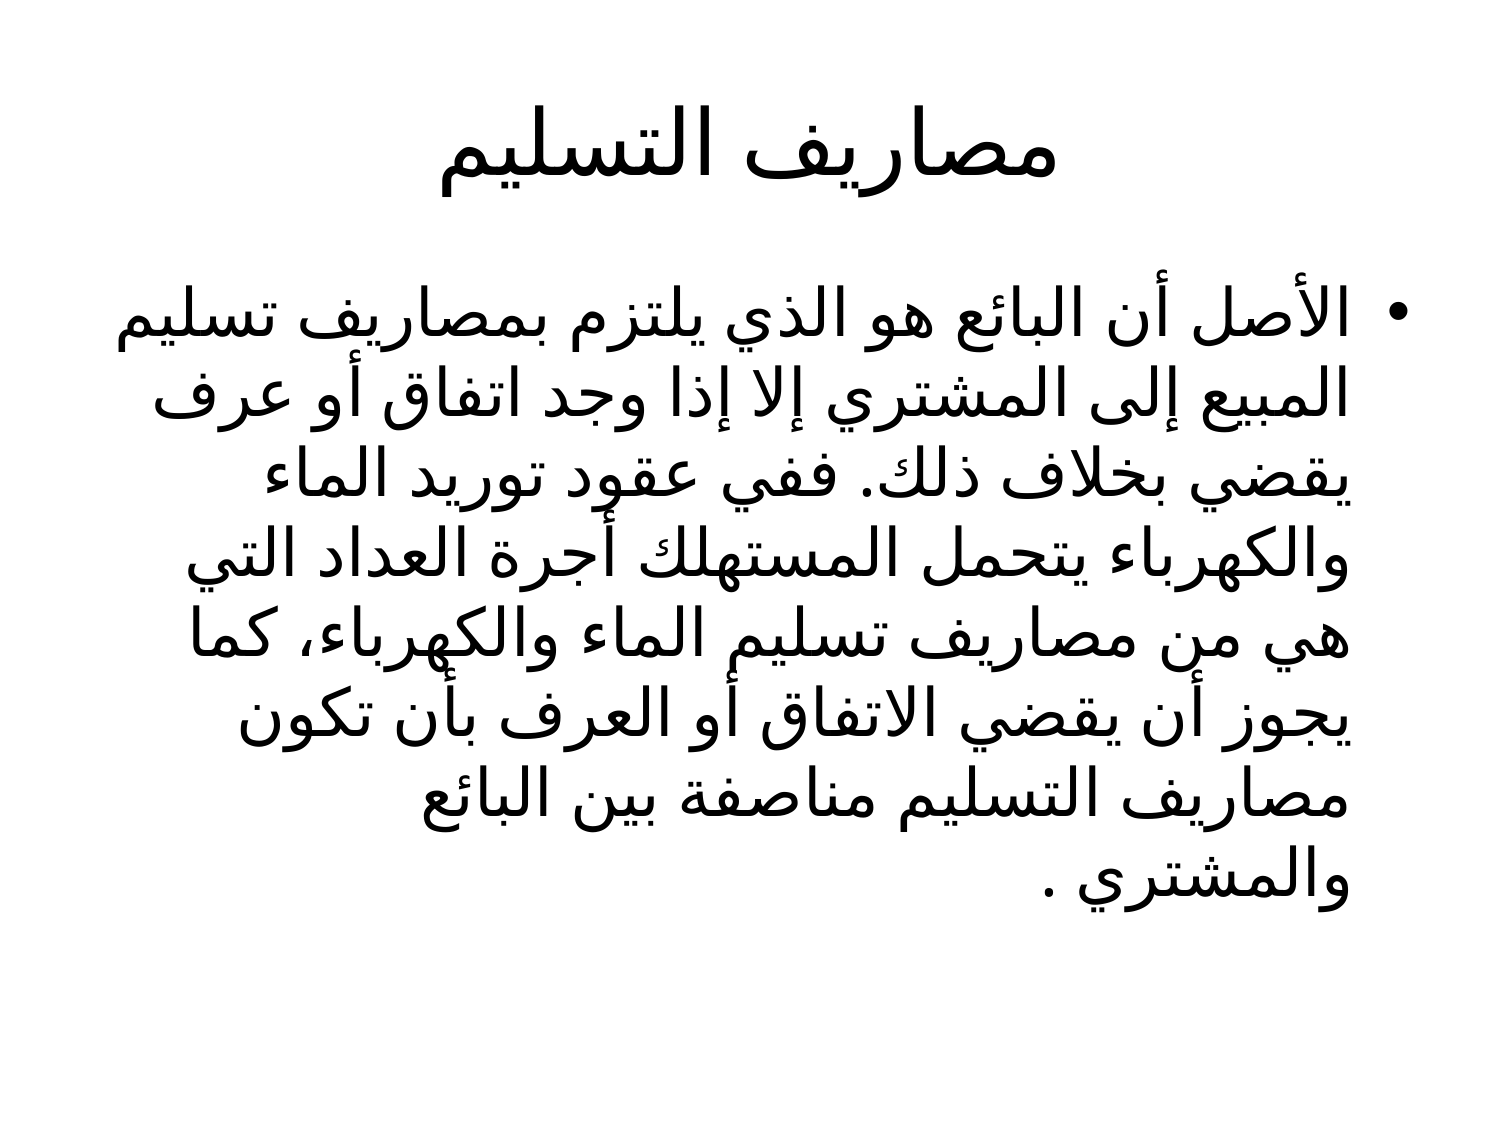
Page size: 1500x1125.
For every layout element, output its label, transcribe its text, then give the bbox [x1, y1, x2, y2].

list الأصل أن البائع هو الذي يلتزم بمصاريف تسليم المبيع إلى المشتري إلا إذا وجد اتفاق أو عرف يقضي بخلاف ذلك. ففي عقود توريد الماء والكهرباء يتحمل المستهلك أجرة العداد التي هي من مصاريف تسليم الماء والكهرباء، كما يجوز أن يقضي الاتفاق أو العرف بأن تكون مصاريف التسليم مناصفة بين البائع والمشتري . [75, 262, 1425, 1005]
title مصاريف التسليم [75, 45, 1425, 233]
